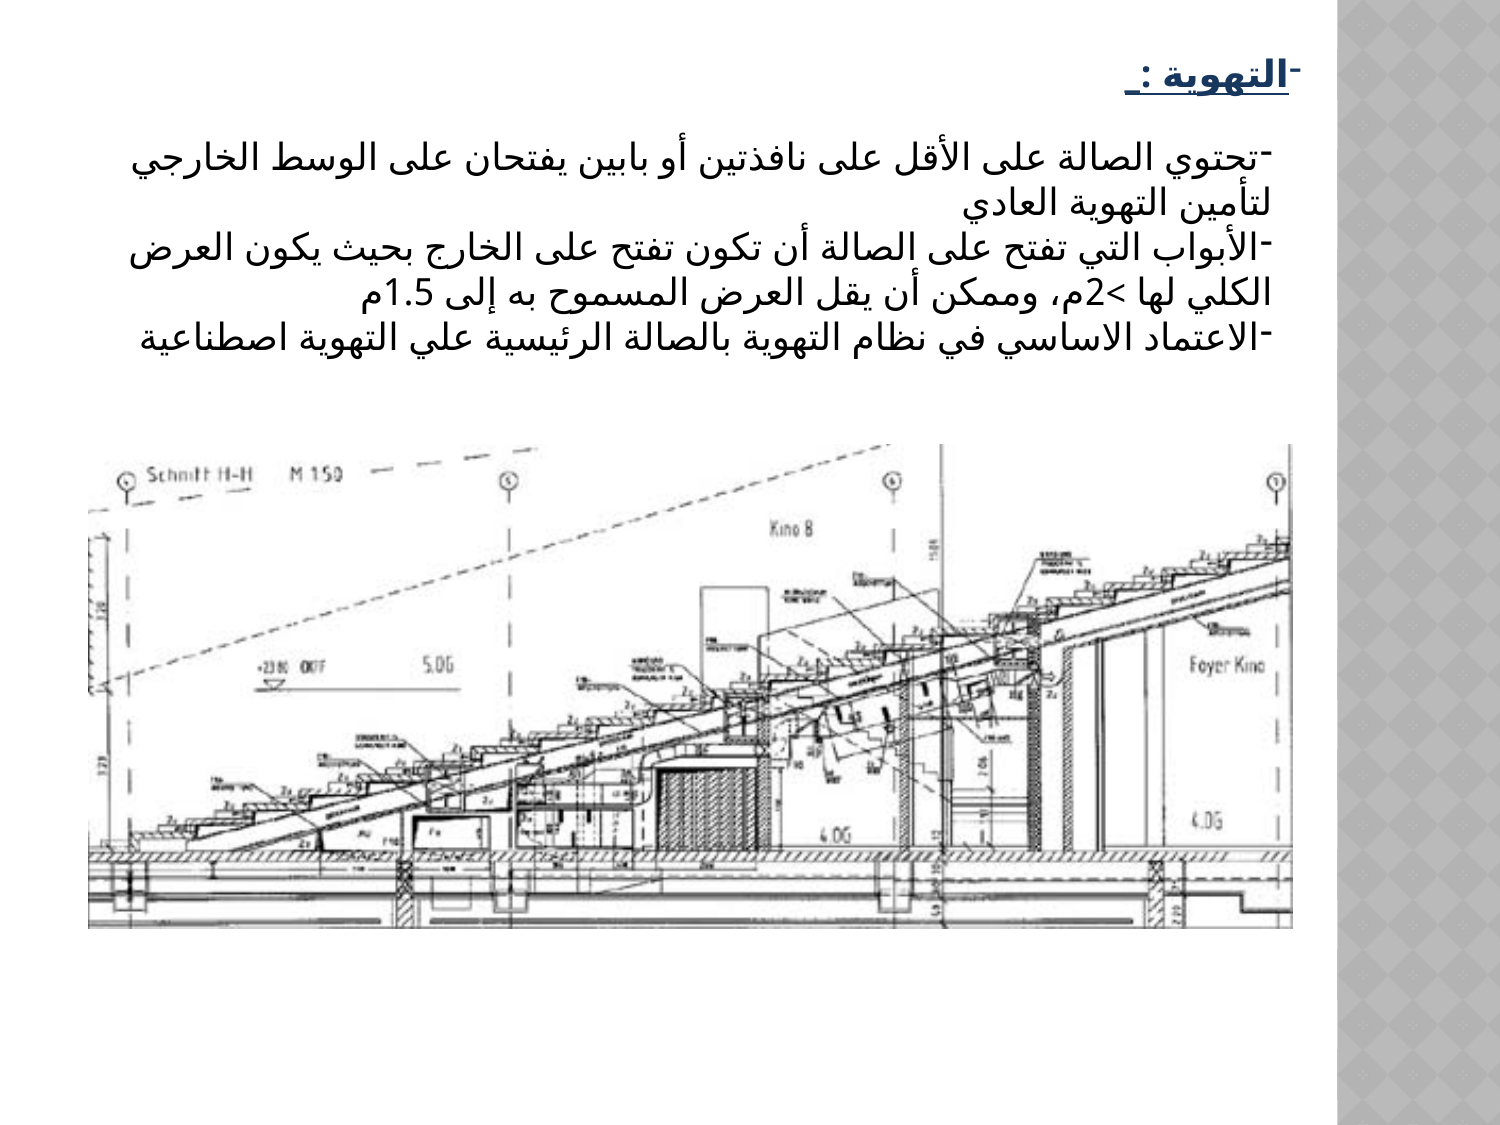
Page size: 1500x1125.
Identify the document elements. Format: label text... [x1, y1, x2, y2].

text_box التهوية :_ [1109, 42, 1317, 148]
text_box تحتوي الصالة على الأقل على نافذتين أو بابين يفتحان على الوسط الخارجي لتأمين التهوية العادي الأبواب التي تفتح على الصالة أن تكون تفتح على الخارج بحيث يكون العرض الكلي لها >2م، وممكن أن يقل العرض المسموح به إلى 1.5م الاعتماد الاساسي في نظام التهوية بالصالة الرئيسية علي التهوية اصطناعية [41, 125, 1288, 366]
picture [88, 443, 1294, 930]
